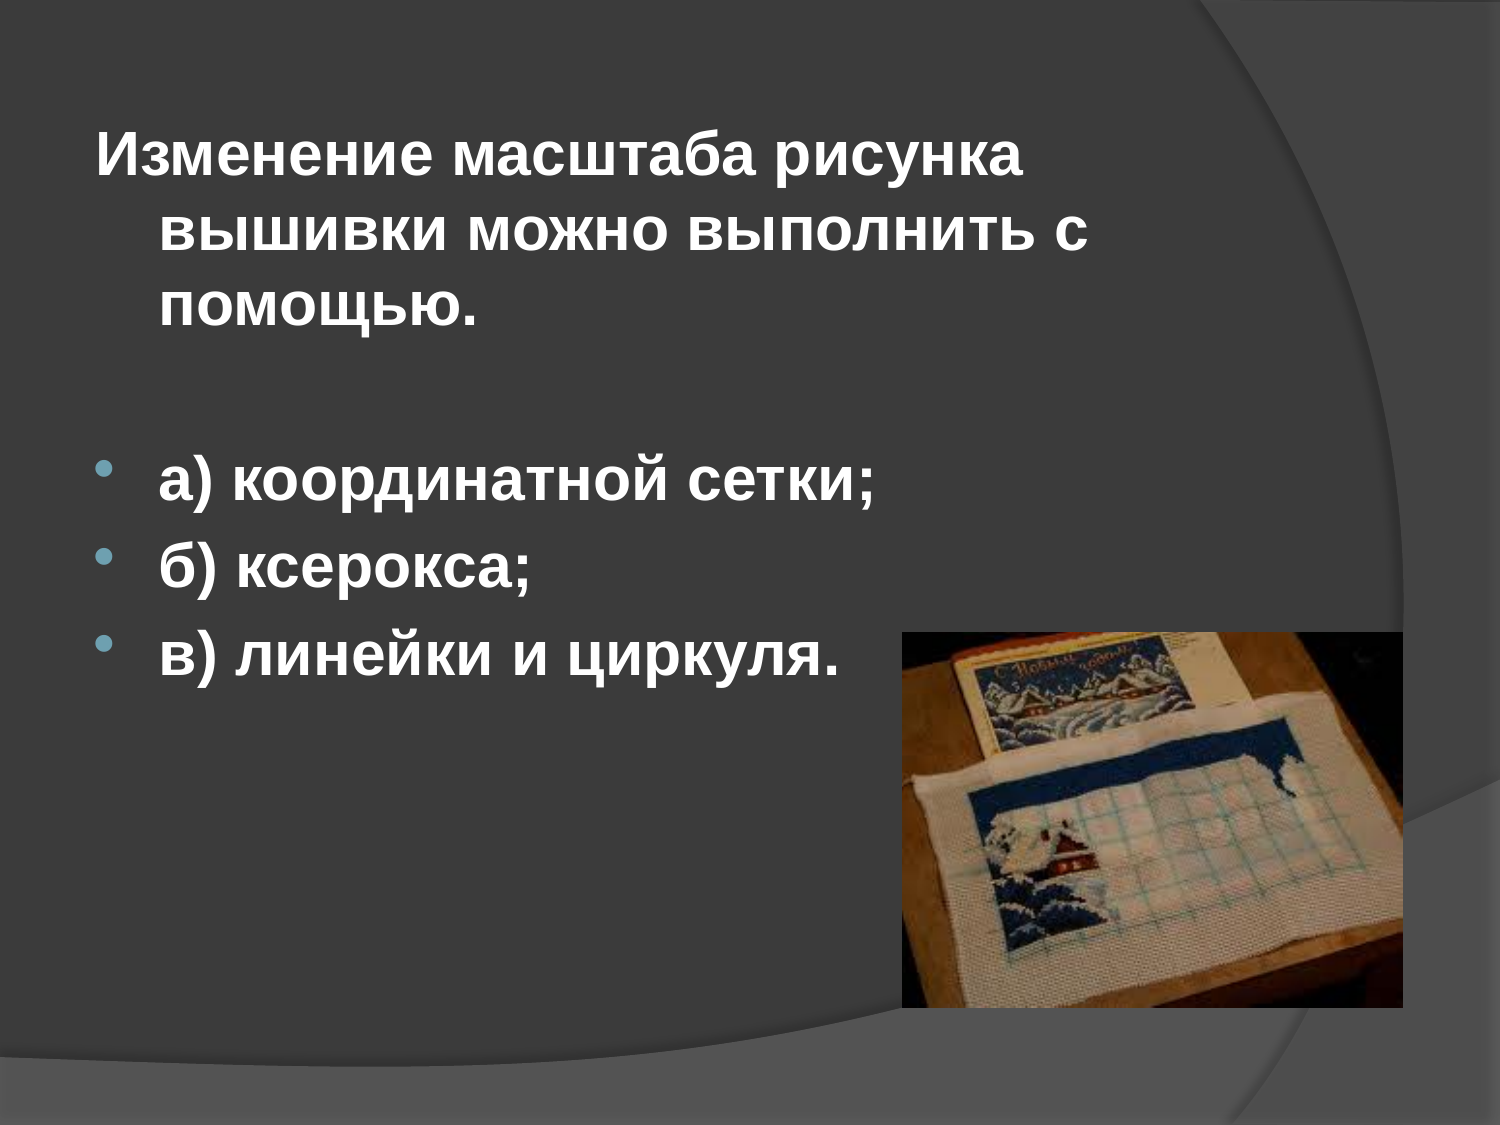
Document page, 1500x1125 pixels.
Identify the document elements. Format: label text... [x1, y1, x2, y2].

list Изменение масштаба рисунка вышивки можно выполнить с помощью. а) координатной сетки; б) ксерокса; в) линейки и циркуля. [75, 105, 1300, 1005]
picture [902, 632, 1404, 1008]
